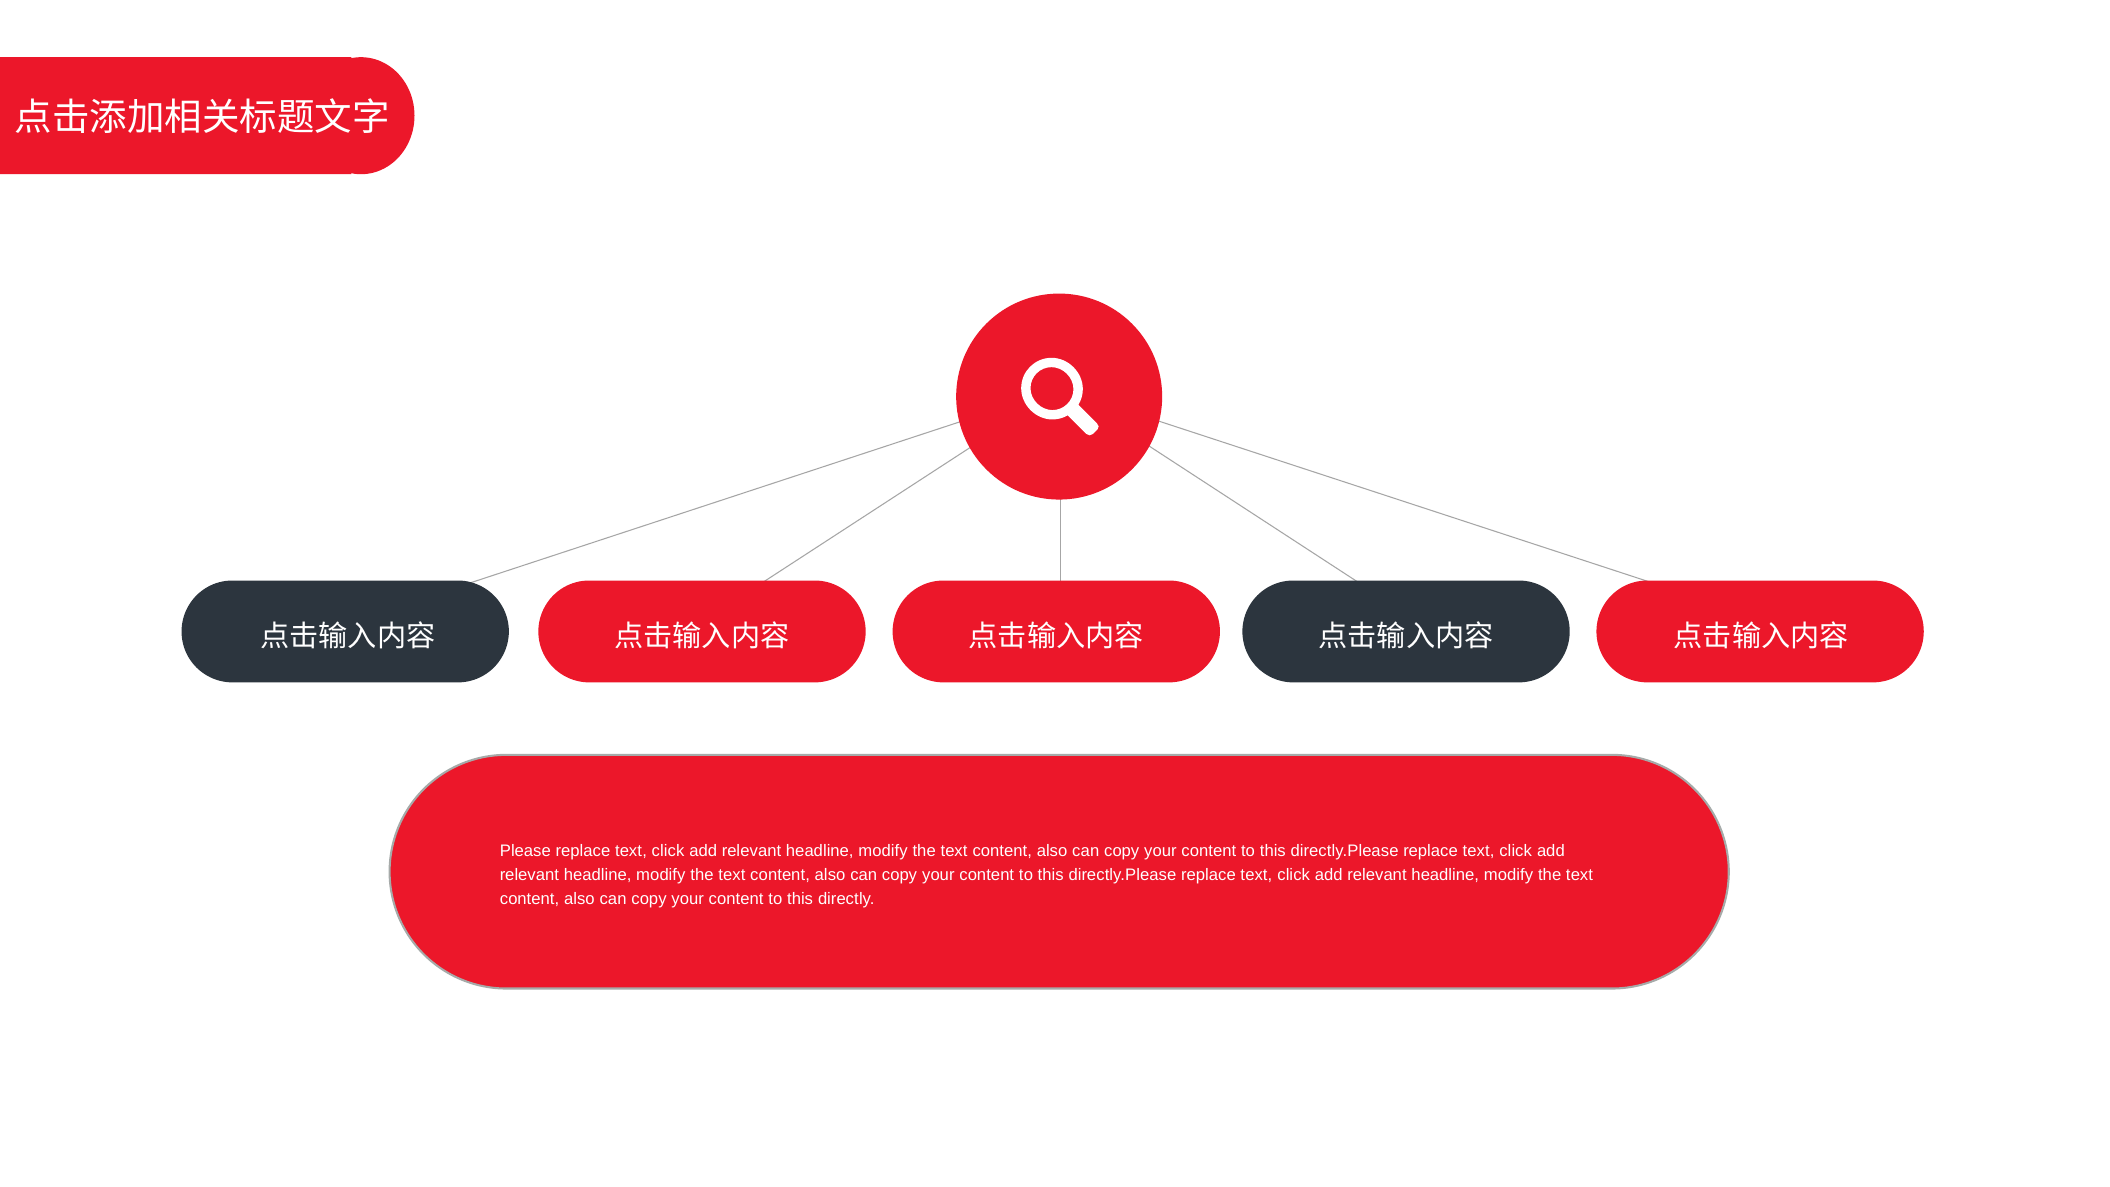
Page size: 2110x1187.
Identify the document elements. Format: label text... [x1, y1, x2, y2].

text_box [552, 667, 852, 683]
text_box [181, 613, 185, 650]
text_box [906, 580, 1206, 596]
text_box 点击输入内容 [1598, 595, 1924, 667]
text_box 点击输入内容 [185, 596, 511, 667]
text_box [956, 293, 1163, 500]
text_box 点击添加相关标题文字 [0, 85, 415, 146]
text_box [552, 580, 852, 596]
text_box [1611, 580, 1909, 595]
text_box [195, 667, 495, 683]
text_box 点击输入内容 [1243, 596, 1569, 667]
text_box [195, 580, 495, 596]
text_box [1256, 667, 1556, 683]
text_box 点击输入内容 [539, 596, 865, 667]
text_box [907, 667, 1206, 683]
text_box [1256, 580, 1556, 596]
text_box [1610, 667, 1910, 683]
text_box [389, 754, 1729, 989]
text_box Please replace text, click add relevant headline, modify the text content, also can copy your content to this directly.Please replace text, click add relevant headline, modify the text content, also can copy your content to this directly.Please replace text, click add relevant headline, modify the text content, also can copy your content to this directly. [499, 806, 1607, 938]
text_box 点击输入内容 [893, 596, 1219, 667]
